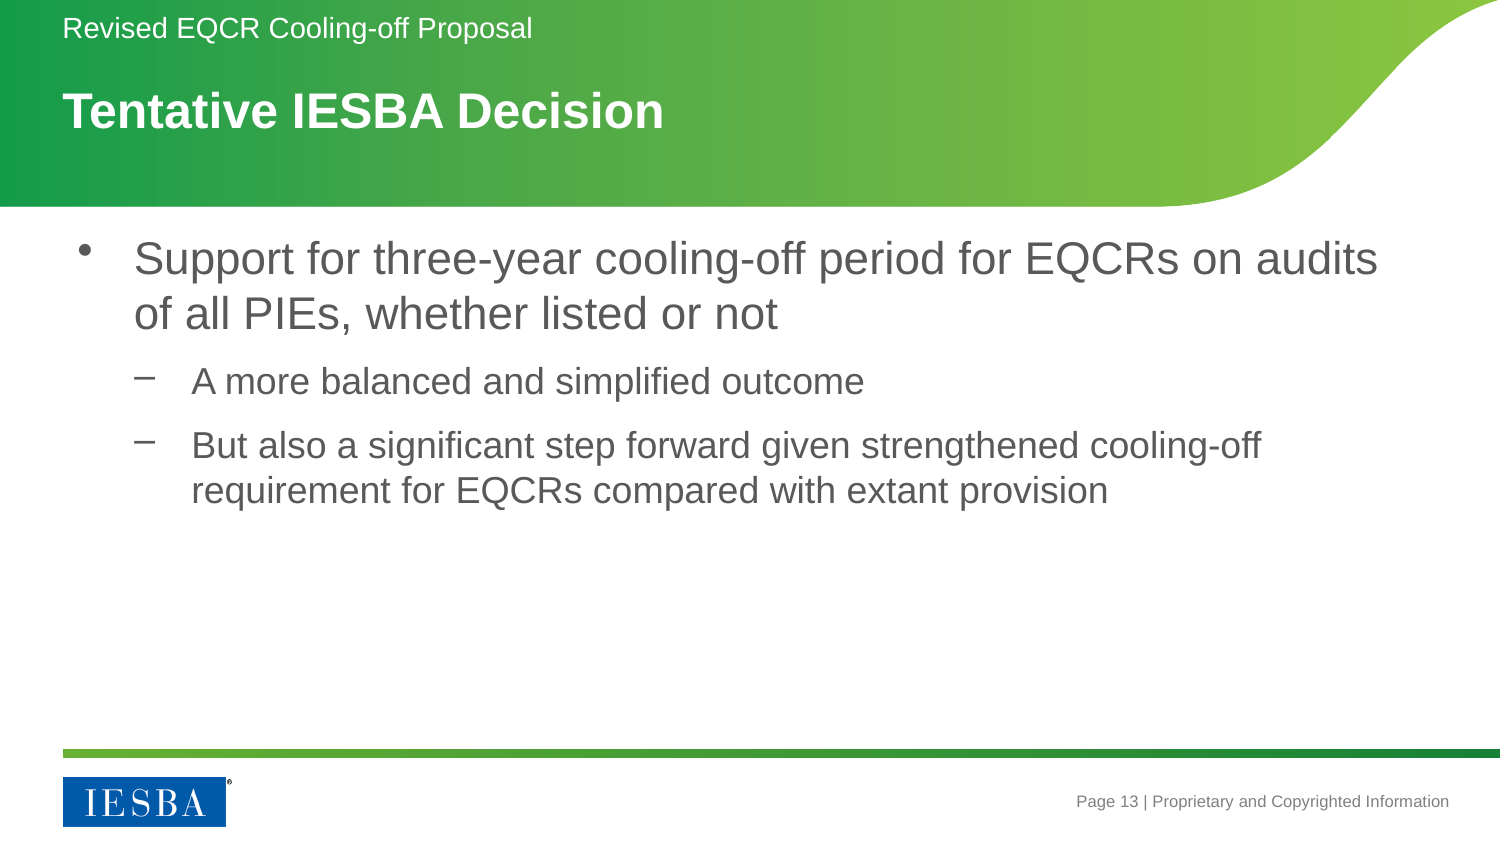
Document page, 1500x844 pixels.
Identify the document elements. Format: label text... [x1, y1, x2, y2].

picture [63, 777, 232, 827]
list Support for three-year cooling-off period for EQCRs on audits of all PIEs, whether listed or not A more balanced and simplified outcome But also a significant step forward given strengthened cooling-off requirement for EQCRs compared with extant provision [62, 220, 1438, 747]
picture [0, 0, 1500, 207]
subtitle Revised EQCR Cooling-off Proposal [62, 9, 575, 60]
title Tentative IESBA Decision [62, 75, 1300, 142]
